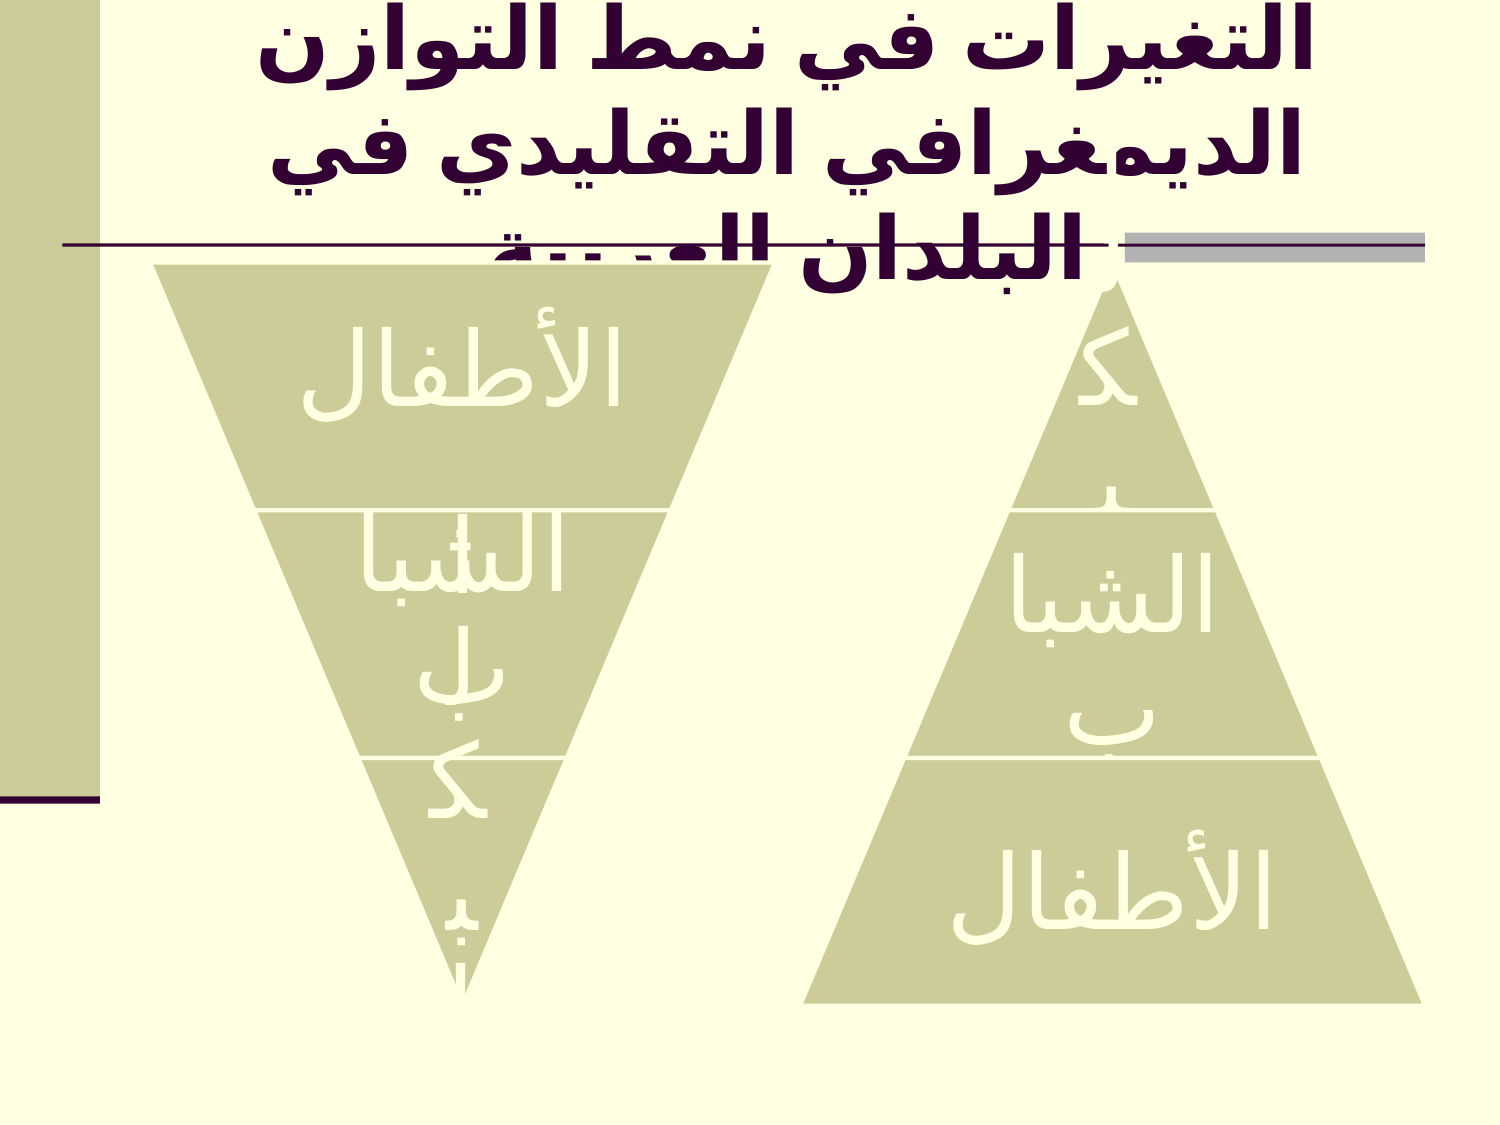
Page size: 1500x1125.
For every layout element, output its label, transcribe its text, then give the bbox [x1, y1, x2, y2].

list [149, 262, 776, 1006]
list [799, 262, 1426, 1006]
title التغيرات في نمط التوازن الديمغرافي التقليدي في البلدان العربية [150, 45, 1425, 234]
